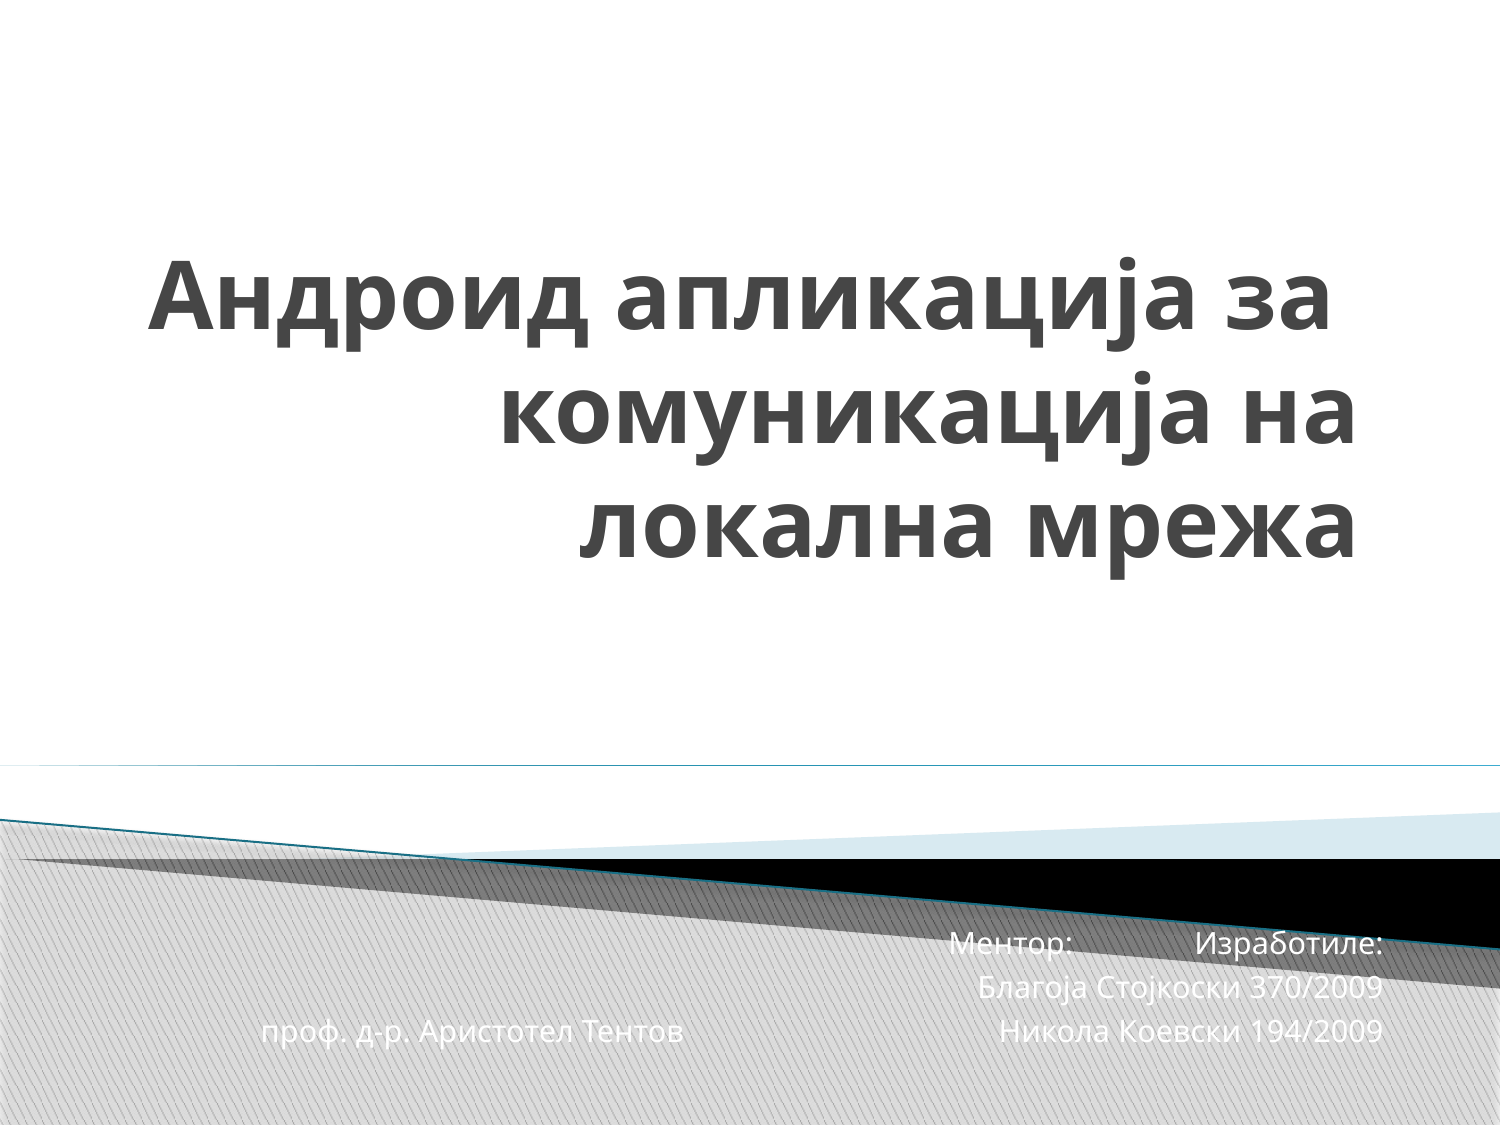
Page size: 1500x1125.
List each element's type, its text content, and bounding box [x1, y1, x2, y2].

picture [1400, 942, 1500, 989]
picture [5, 859, 1089, 916]
subtitle Ментор: Изработиле: Благоја Стојкоски 370/2009 проф. д-р. Аристотел Тентов Никола Коевски 194/2009 [100, 916, 1400, 1059]
title Андроид апликација за комуникација на локална мрежа [100, 219, 1376, 698]
